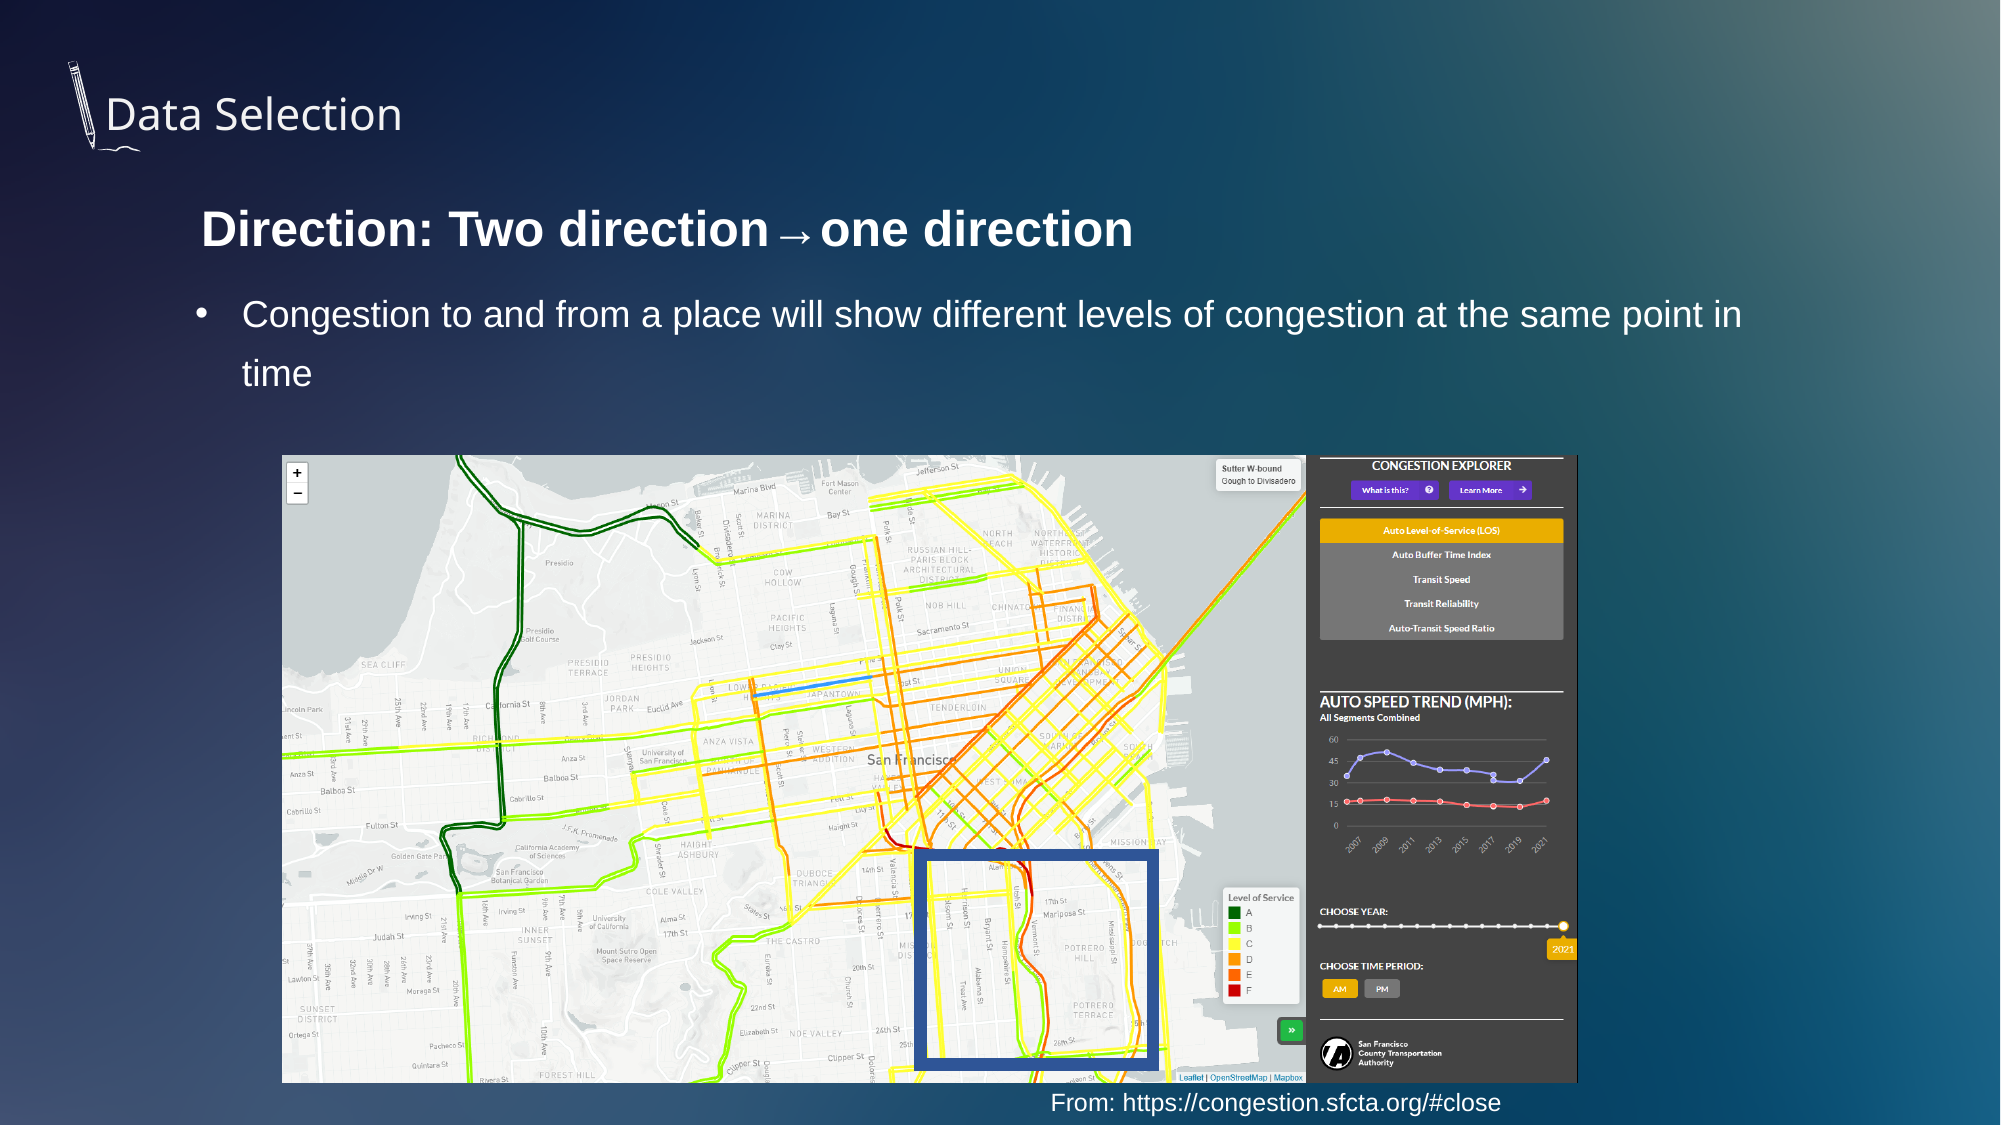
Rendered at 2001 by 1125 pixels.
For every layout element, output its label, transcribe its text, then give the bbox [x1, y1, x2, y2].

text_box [180, 189, 1820, 397]
picture [0, 0, 2001, 1125]
text_box Data Selection [141, 78, 652, 147]
text_box From: https://congestion.sfcta.org/#close [1035, 1079, 1646, 1125]
